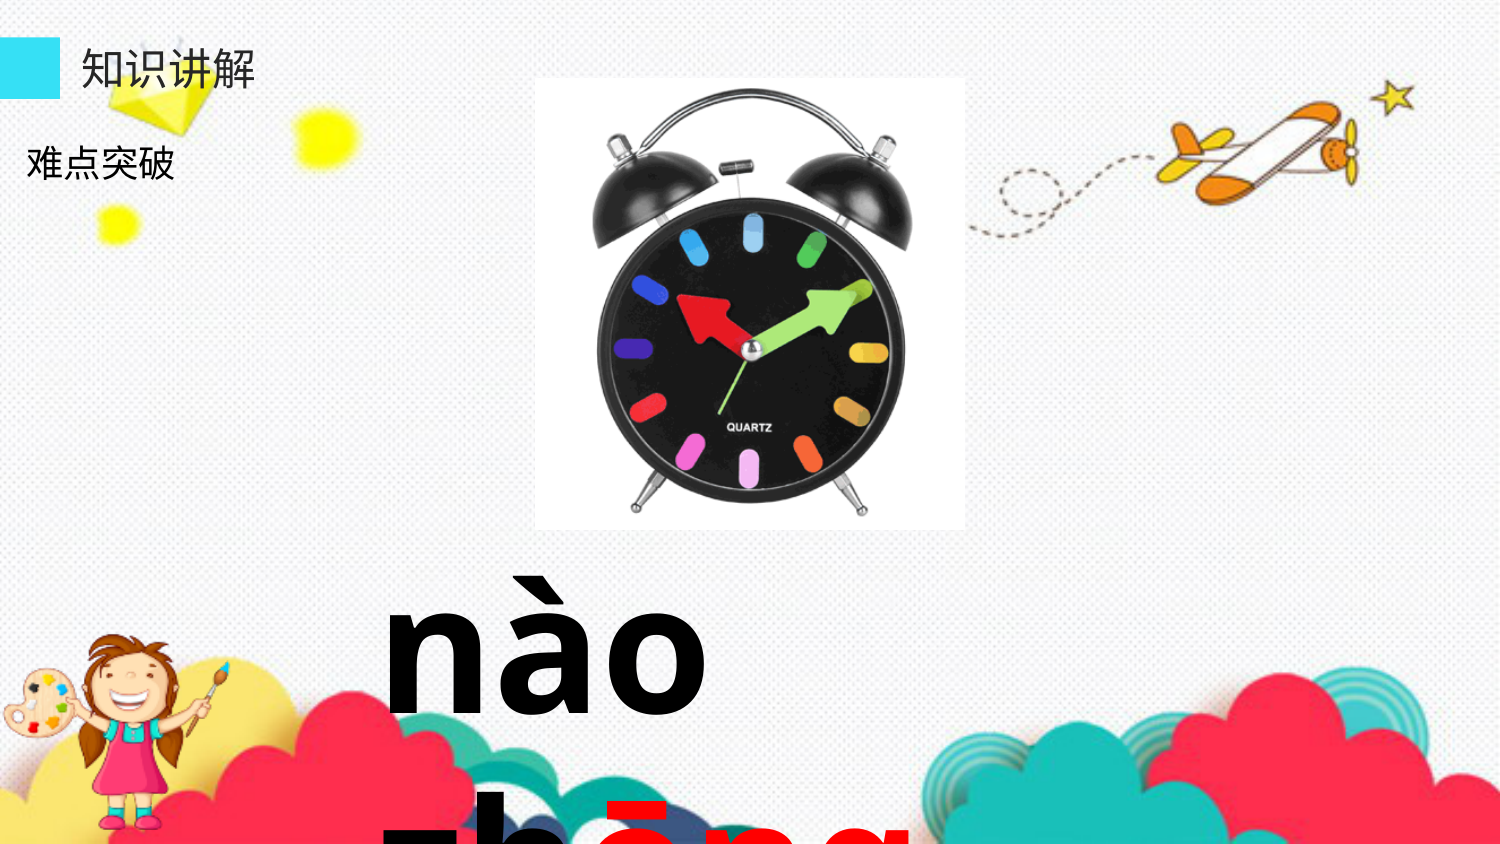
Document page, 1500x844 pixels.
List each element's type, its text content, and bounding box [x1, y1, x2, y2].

text_box [0, 36, 61, 100]
text_box 知识讲解 [69, 35, 298, 100]
picture [0, 0, 1500, 844]
text_box nào zhōnɡ [364, 529, 1215, 844]
text_box 难点突破 [14, 111, 221, 191]
